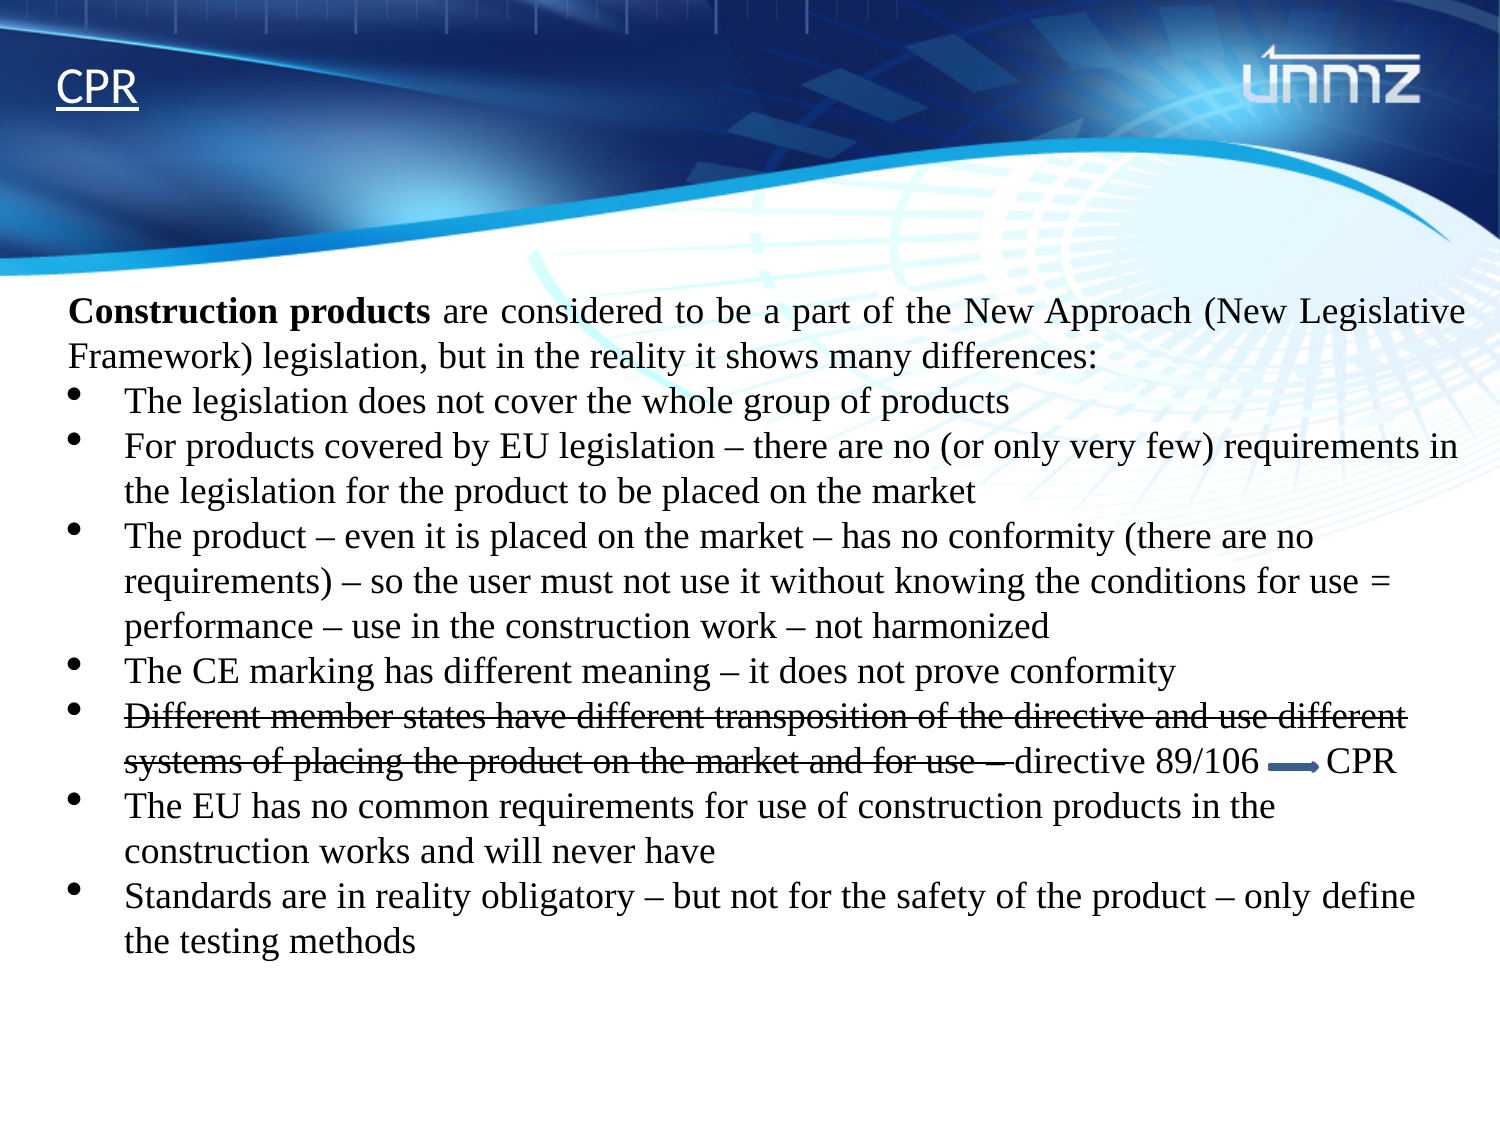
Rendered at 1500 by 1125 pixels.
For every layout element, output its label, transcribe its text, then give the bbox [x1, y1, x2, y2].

title CPR [41, 44, 1223, 232]
picture [0, 0, 1500, 1125]
text_box Construction products are considered to be a part of the New Approach (New Legislative Framework) legislation, but in the reality it shows many differences: The legislation does not cover the whole group of products For products covered by EU legislation – there are no (or only very few) requirements in the legislation for the product to be placed on the market The product – even it is placed on the market – has no conformity (there are no requirements) – so the user must not use it without knowing the conditions for use = performance – use in the construction work – not harmonized The CE marking has different meaning – it does not prove conformity Different member states have different transposition of the directive and use different systems of placing the product on the market and for use – directive 89/106 CPR The EU has no common requirements for use of construction products in the construction works and will never have Standards are in reality obligatory – but not for the safety of the product – only define the testing methods [53, 278, 1483, 969]
text_box [1267, 761, 1320, 773]
